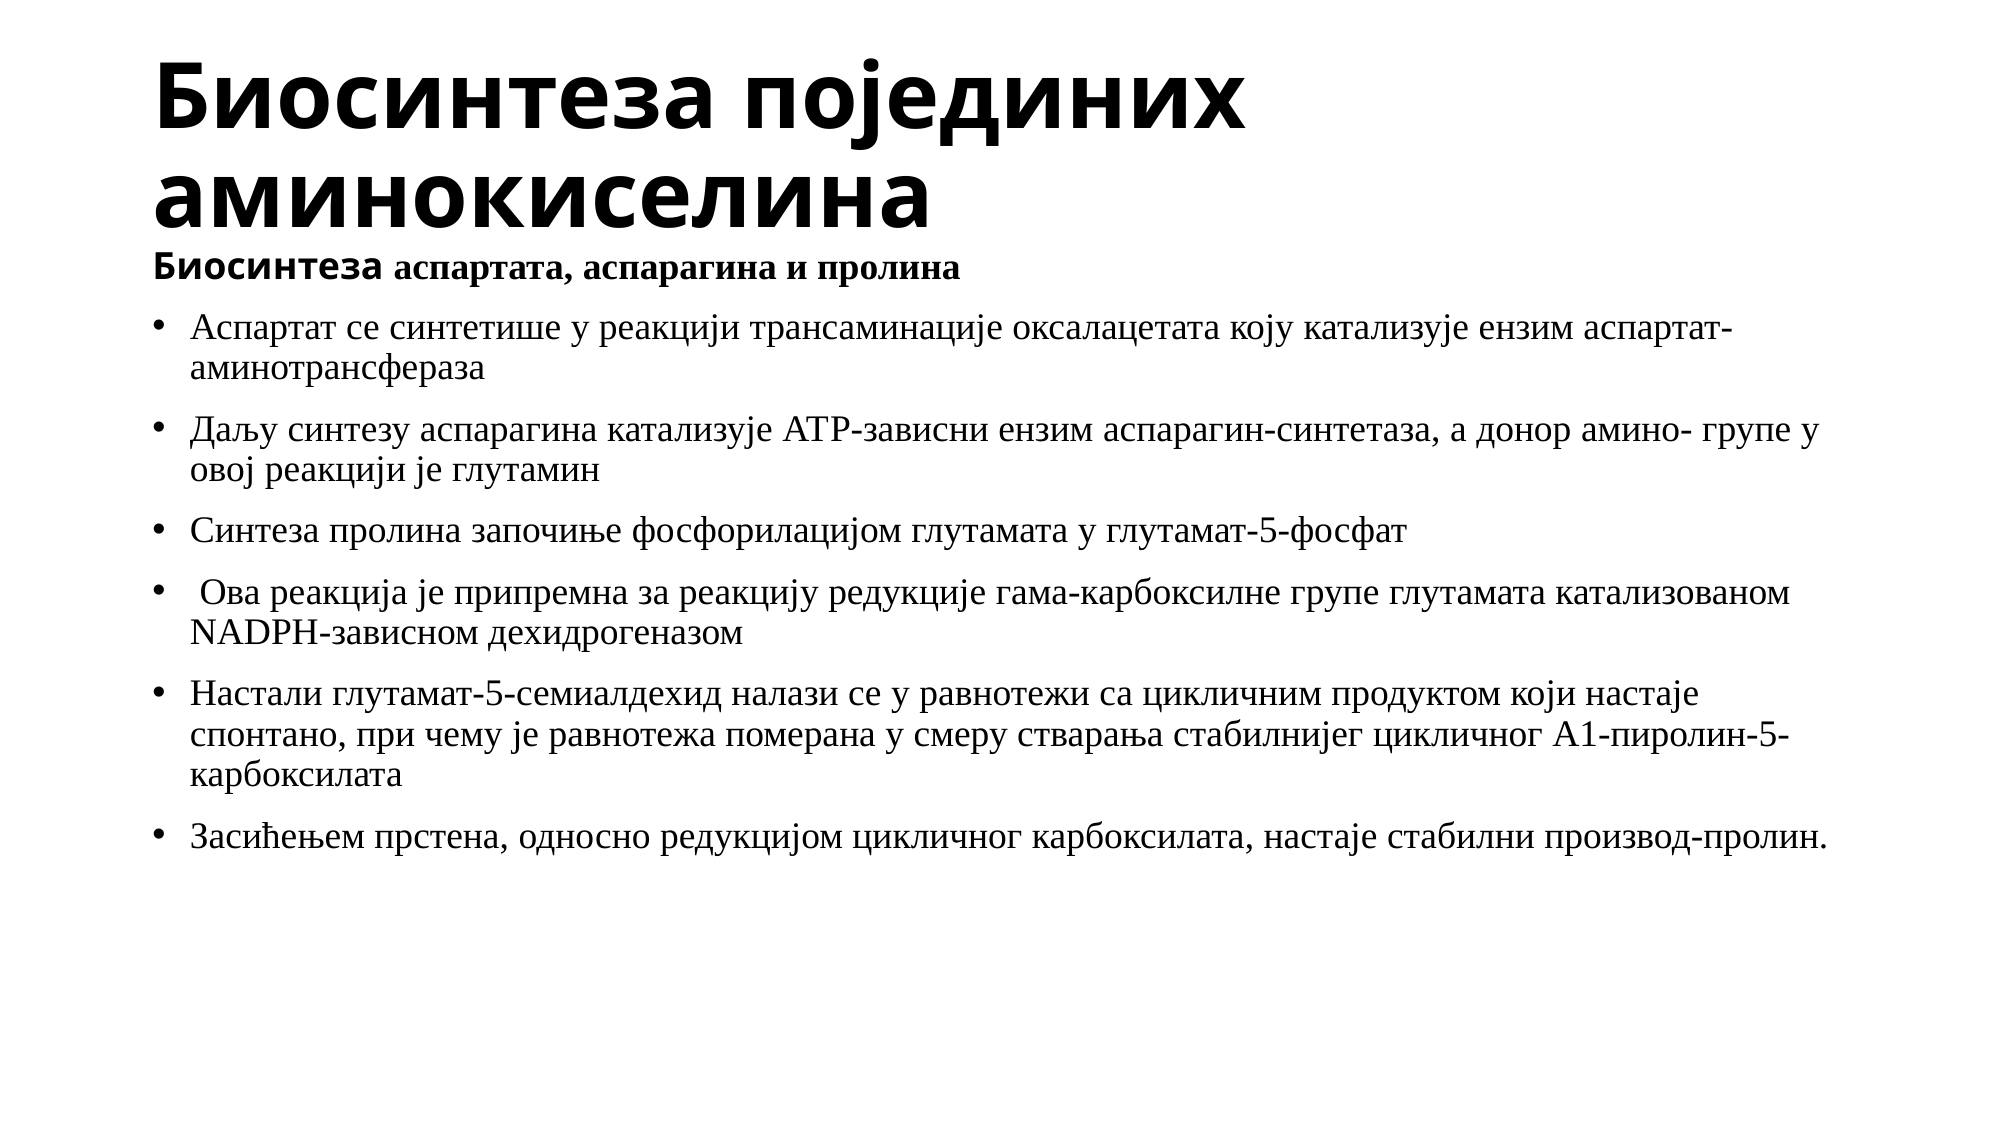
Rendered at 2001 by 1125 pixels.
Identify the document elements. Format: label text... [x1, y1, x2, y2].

list Аспартат се синтетише у реакцији трансаминације оксалацетата коју катализује ензим аспартат-аминотрансфераза Даљу синтезу аспарагина катализује АТP-зависни ензим аспарагин-синтетаза, а донор амино- групе у овој реакцији је глутамин Синтеза пролина започиње фосфорилацијом глутамата у глутамат-5-фосфат Ова реакција је припремна за реакцију редукције гама-карбоксилне групе глутамата катализованом NADPH-зависном дехидрогеназом Настали глутамат-5-семиалдехид налази се у равнотежи са цикличним продуктом који настаје спонтано, при чему је равнотежа померана у смеру стварања стабилнијег цикличног А1-пиролин-5-карбоксилата Засићењем прстена, односно редукцијом цикличног карбоксилата, настаје стабилни производ-пролин. [137, 299, 1863, 1014]
title Биосинтеза појединих аминокиселина Биосинтеза аспартата, аспарагина и пролина [137, 59, 1863, 278]
